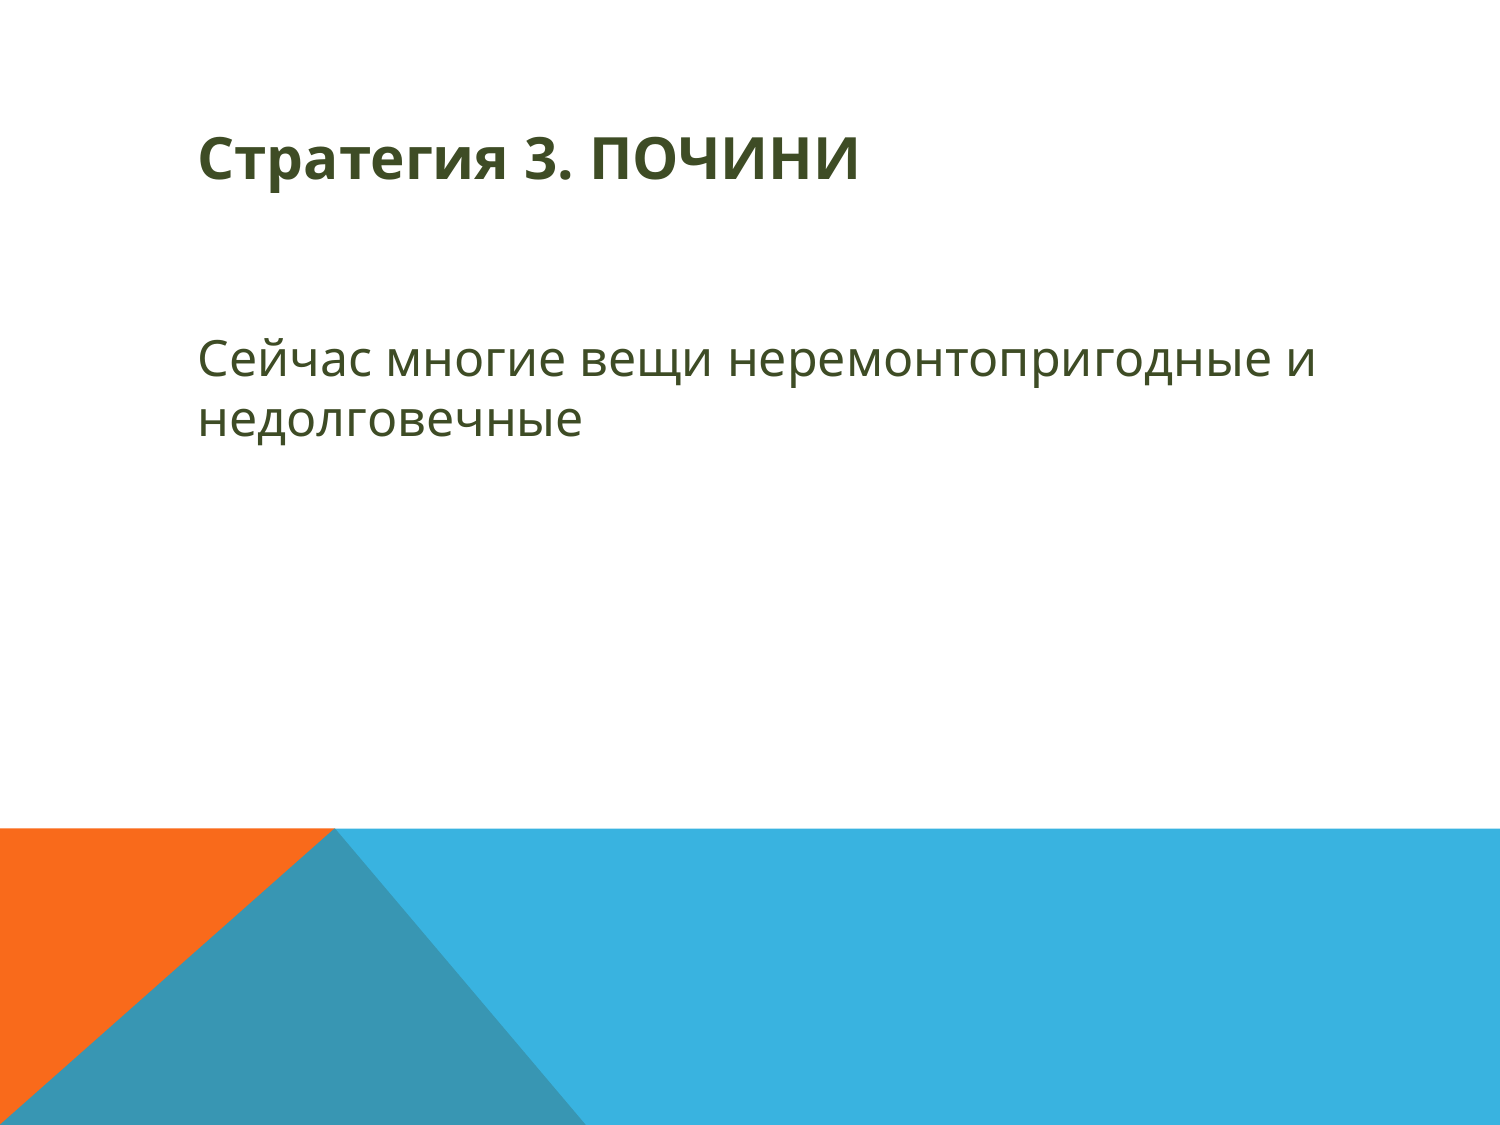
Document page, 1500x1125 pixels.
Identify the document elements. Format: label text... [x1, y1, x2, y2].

text_box Стратегия 3. ПОЧИНИ Сейчас многие вещи неремонтопригодные и недолговечные [182, 113, 1341, 454]
